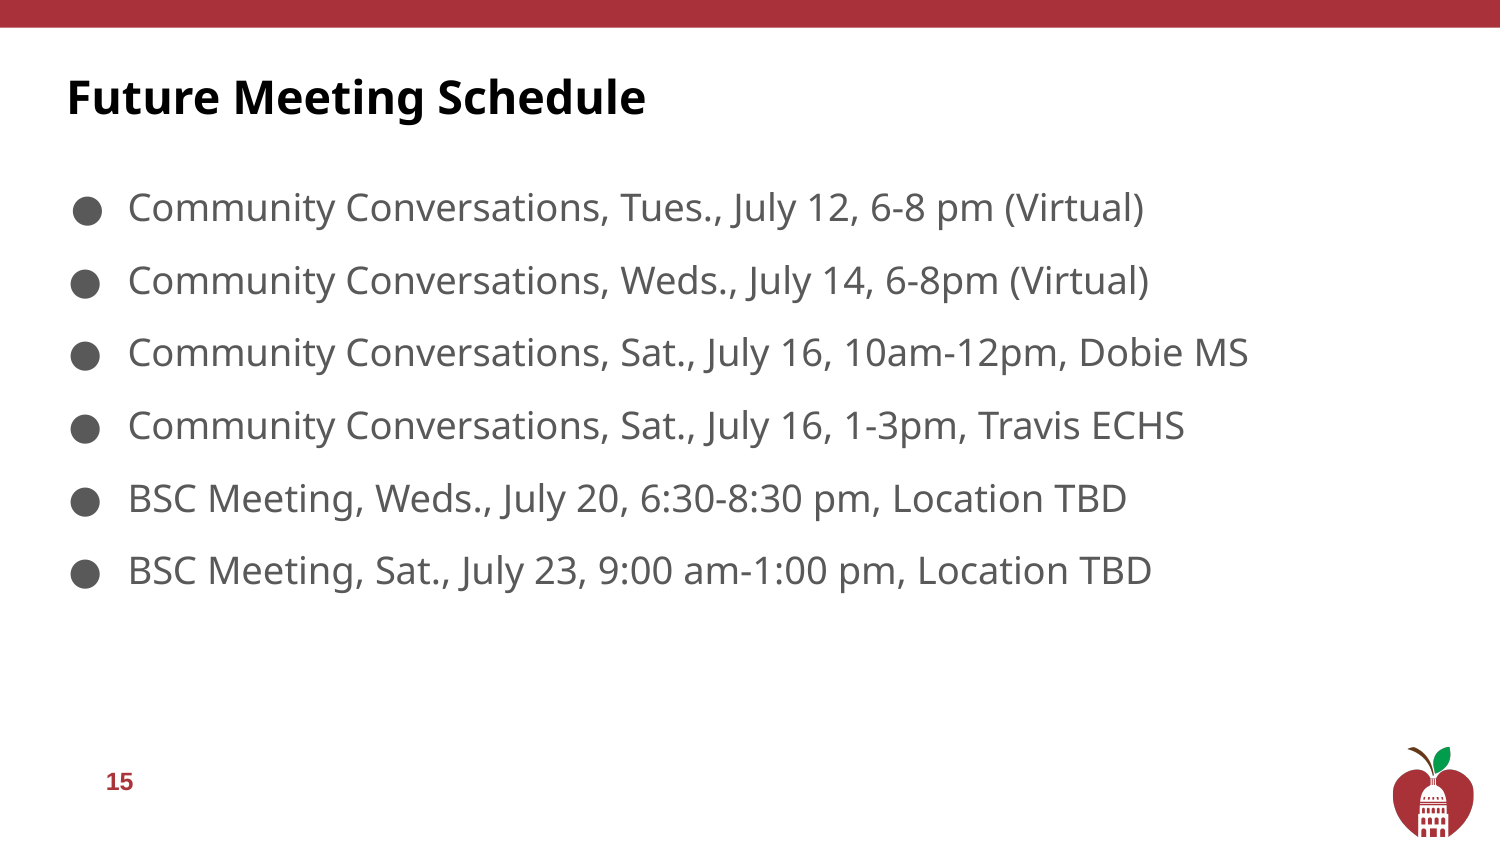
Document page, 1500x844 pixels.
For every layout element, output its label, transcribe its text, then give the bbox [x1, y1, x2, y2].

text_box Community Conversations, Tues., July 12, 6-8 pm (Virtual) Community Conversations, Weds., July 14, 6-8pm (Virtual) Community Conversations, Sat., July 16, 10am-12pm, Dobie MS Community Conversations, Sat., July 16, 1-3pm, Travis ECHS BSC Meeting, Weds., July 20, 6:30-8:30 pm, Location TBD BSC Meeting, Sat., July 23, 9:00 am-1:00 pm, Location TBD [37, 166, 1386, 839]
title Future Meeting Schedule [51, 50, 1449, 145]
text_box [0, 0, 1500, 28]
picture [1385, 744, 1481, 839]
